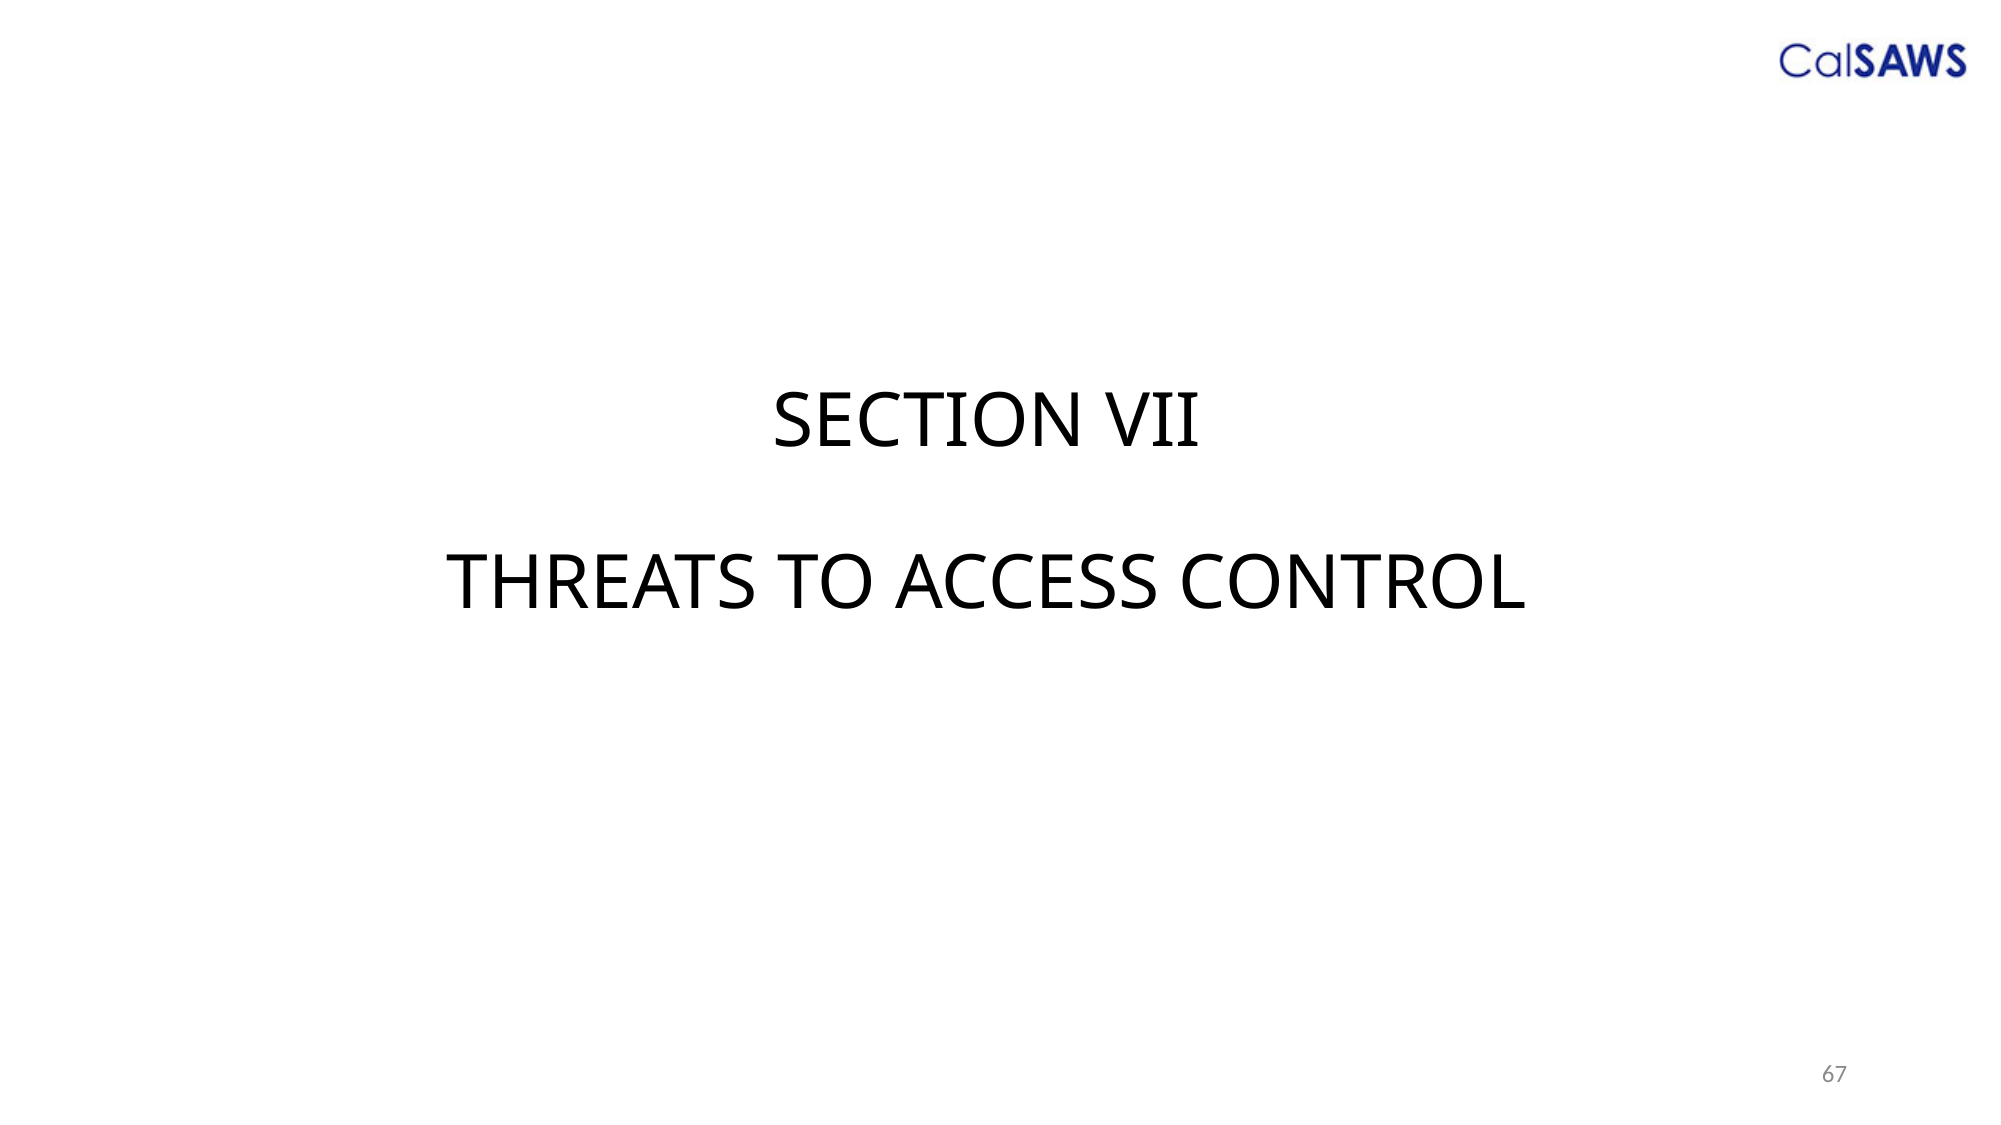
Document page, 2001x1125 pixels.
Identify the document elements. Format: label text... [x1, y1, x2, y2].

picture [1779, 37, 1968, 83]
title SECTION VII THREATS TO ACCESS CONTROL [146, 330, 1828, 723]
slide_number 67 [1412, 1042, 1863, 1103]
